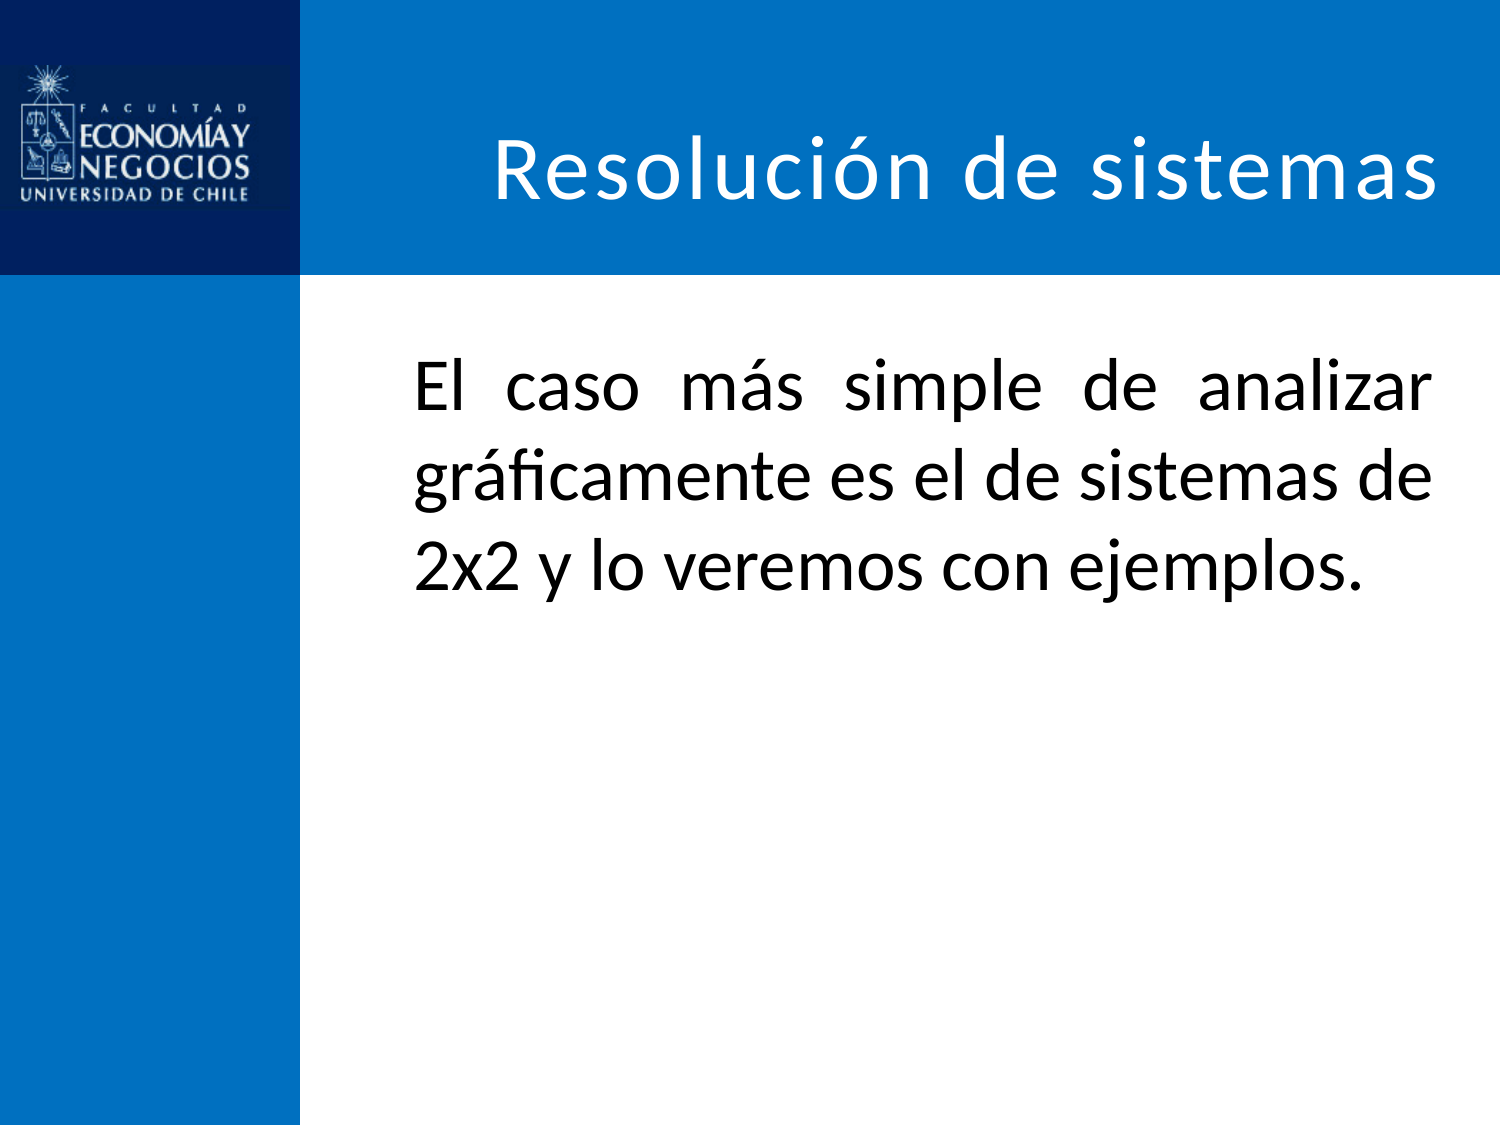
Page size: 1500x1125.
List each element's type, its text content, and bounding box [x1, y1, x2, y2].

text_box El caso más simple de analizar gráficamente es el de sistemas de 2x2 y lo veremos con ejemplos. [398, 328, 1450, 613]
title Resolución de sistemas [281, 46, 1456, 279]
picture [0, 64, 290, 211]
